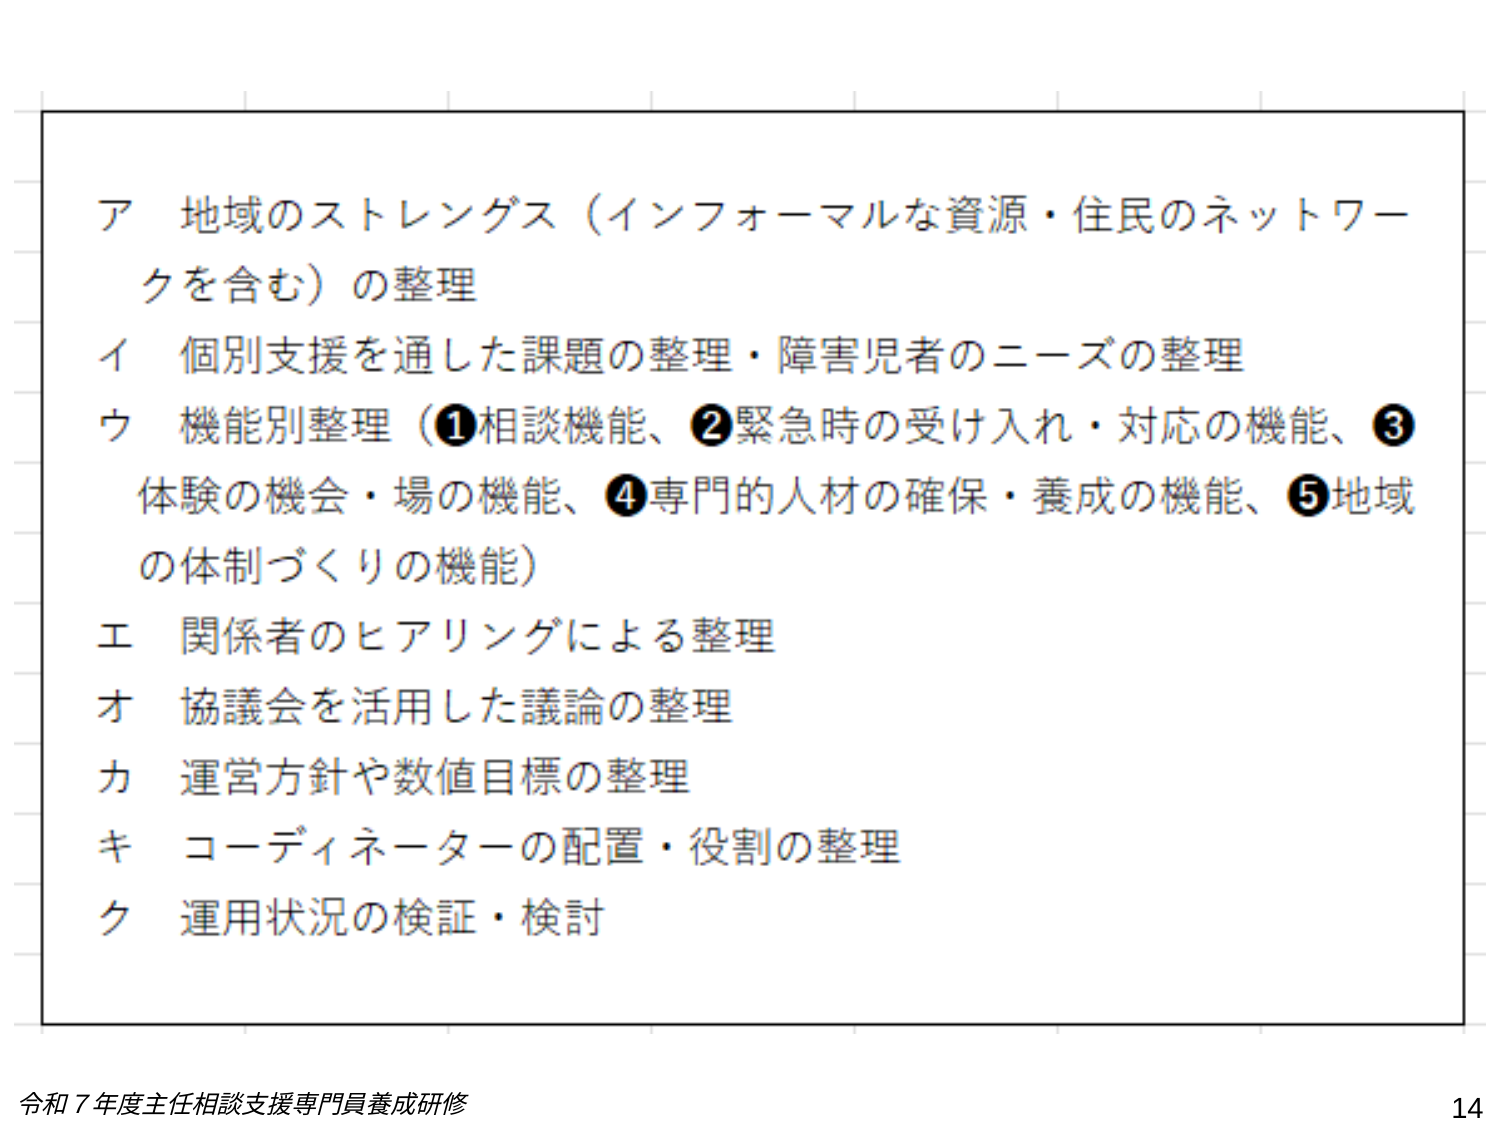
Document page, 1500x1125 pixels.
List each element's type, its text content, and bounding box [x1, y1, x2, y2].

footer 令和７年度主任相談支援専門員養成研修 [1, 1080, 547, 1125]
picture [14, 91, 1486, 1034]
slide_number 14 [1148, 1081, 1499, 1125]
